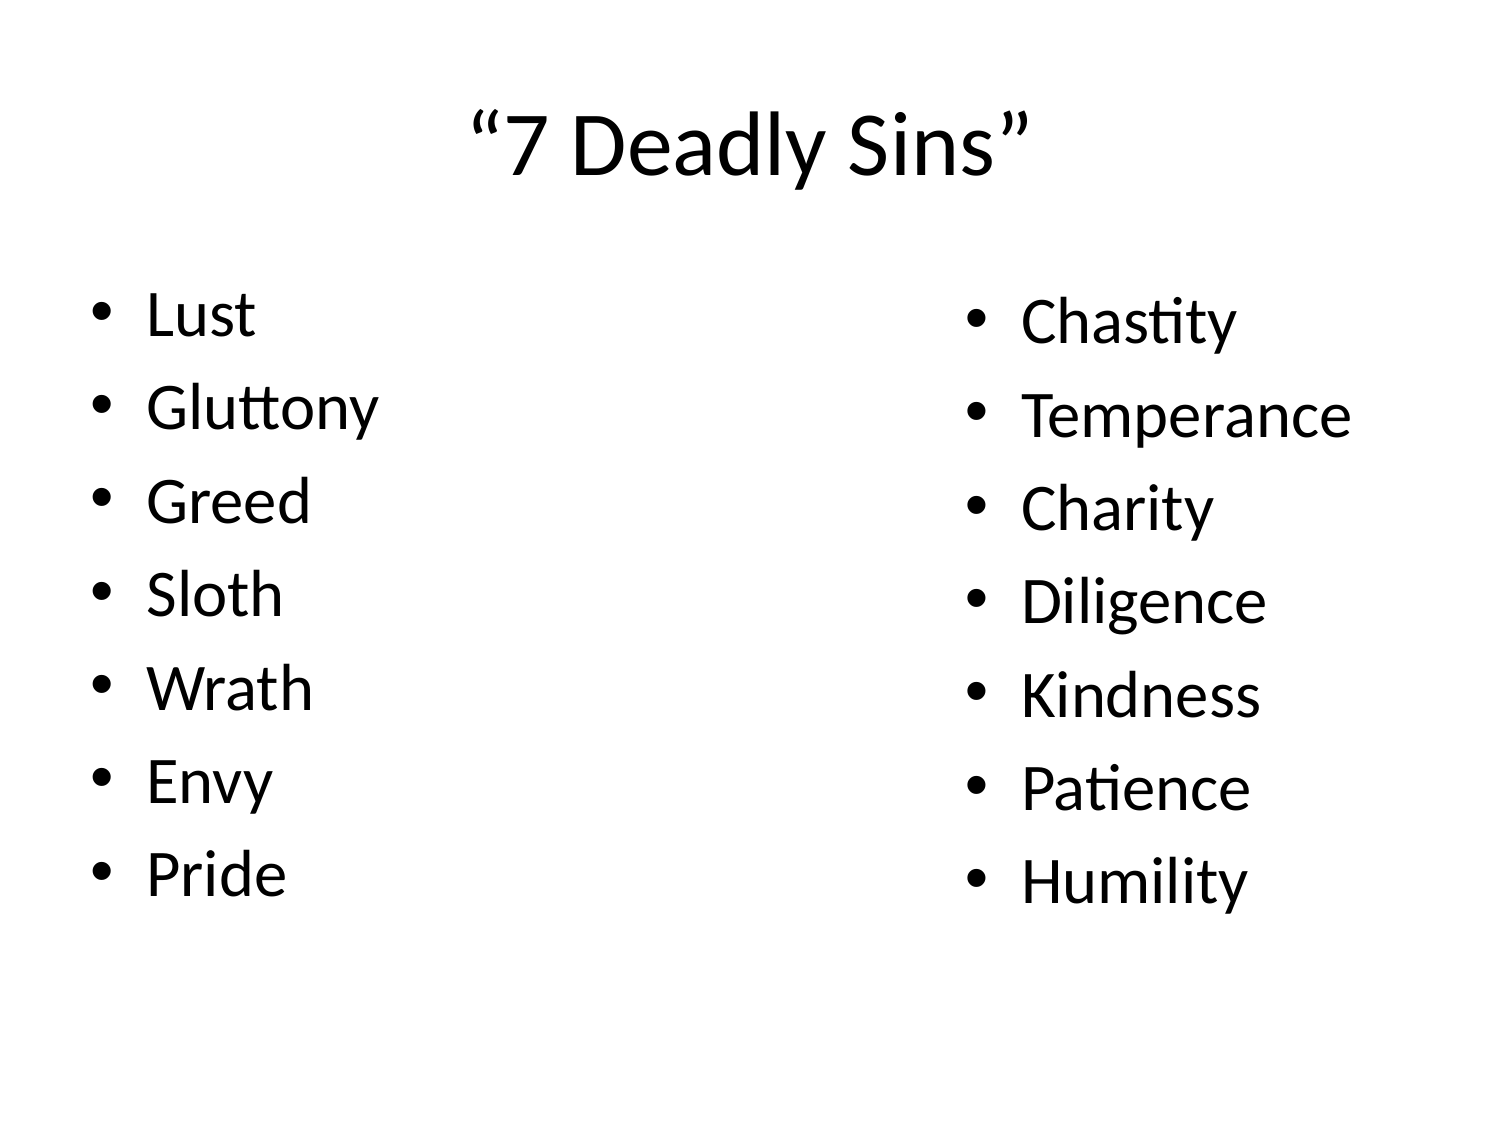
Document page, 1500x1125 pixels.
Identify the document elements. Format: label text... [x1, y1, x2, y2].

title “7 Deadly Sins” [74, 44, 1426, 233]
list Lust Gluttony Greed Sloth Wrath Envy Pride [74, 262, 476, 1006]
text_box Chastity Temperance Charity Diligence Kindness Patience Humility [949, 270, 1413, 1013]
